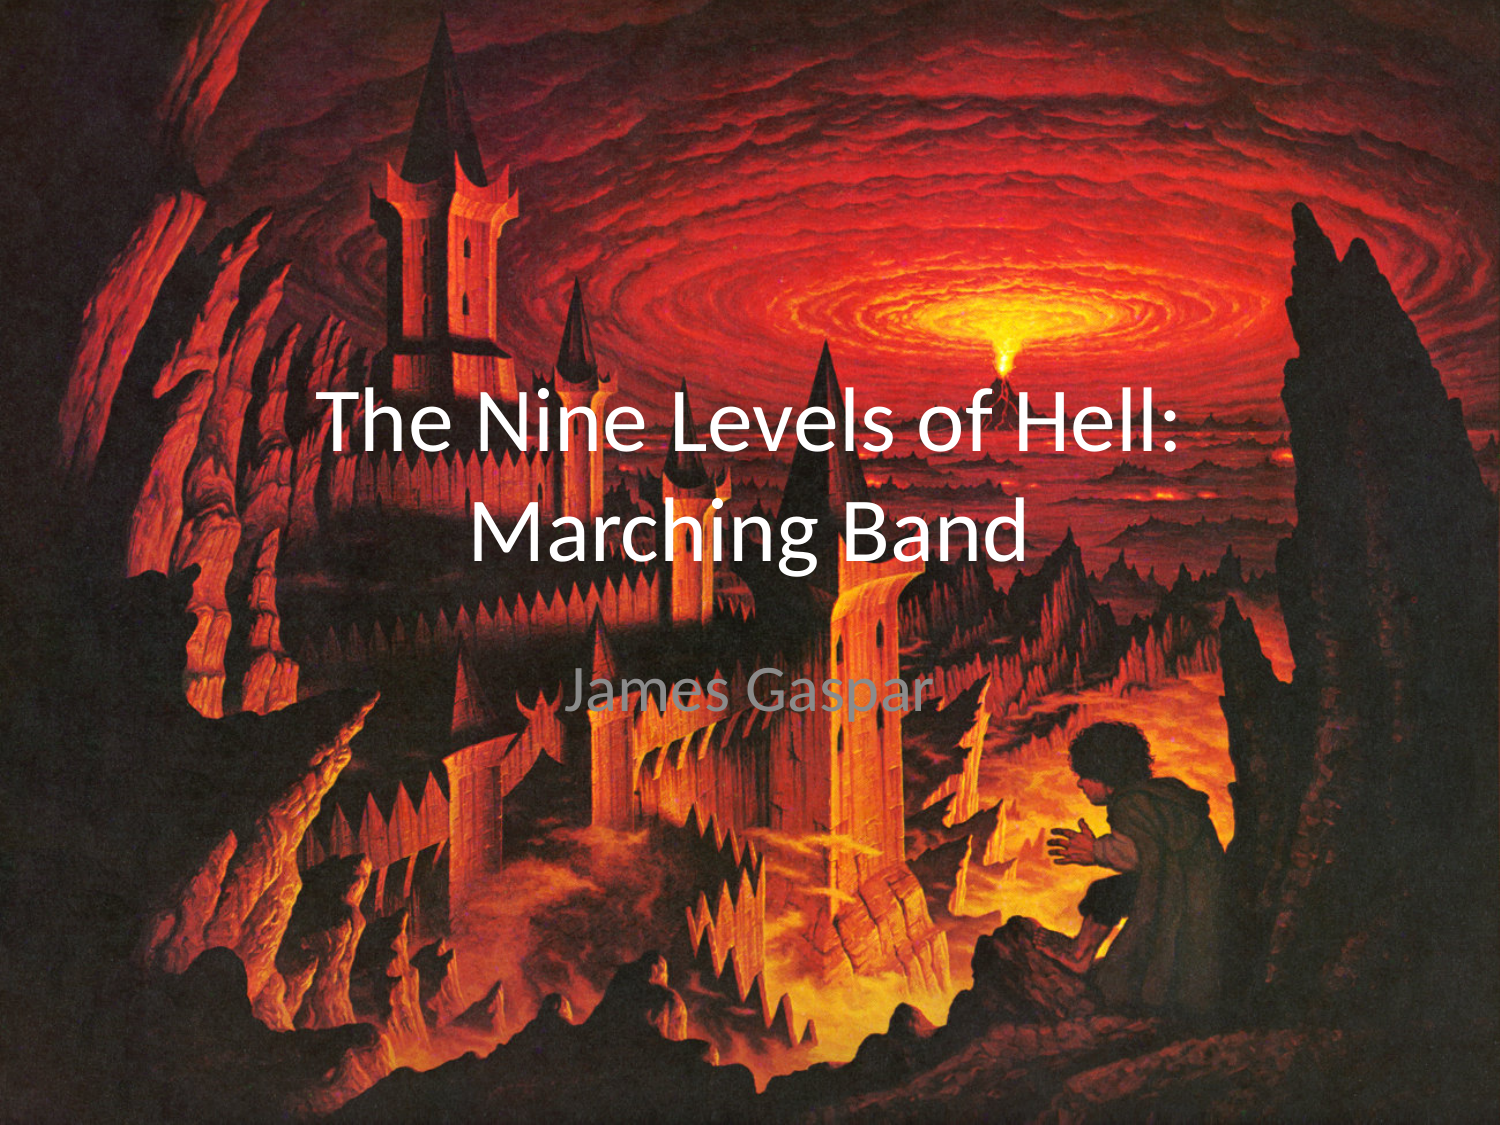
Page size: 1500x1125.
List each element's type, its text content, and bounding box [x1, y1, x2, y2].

title The Nine Levels of Hell: Marching Band [112, 349, 1388, 591]
subtitle James Gaspar [225, 637, 1275, 925]
picture [0, 0, 1500, 1125]
